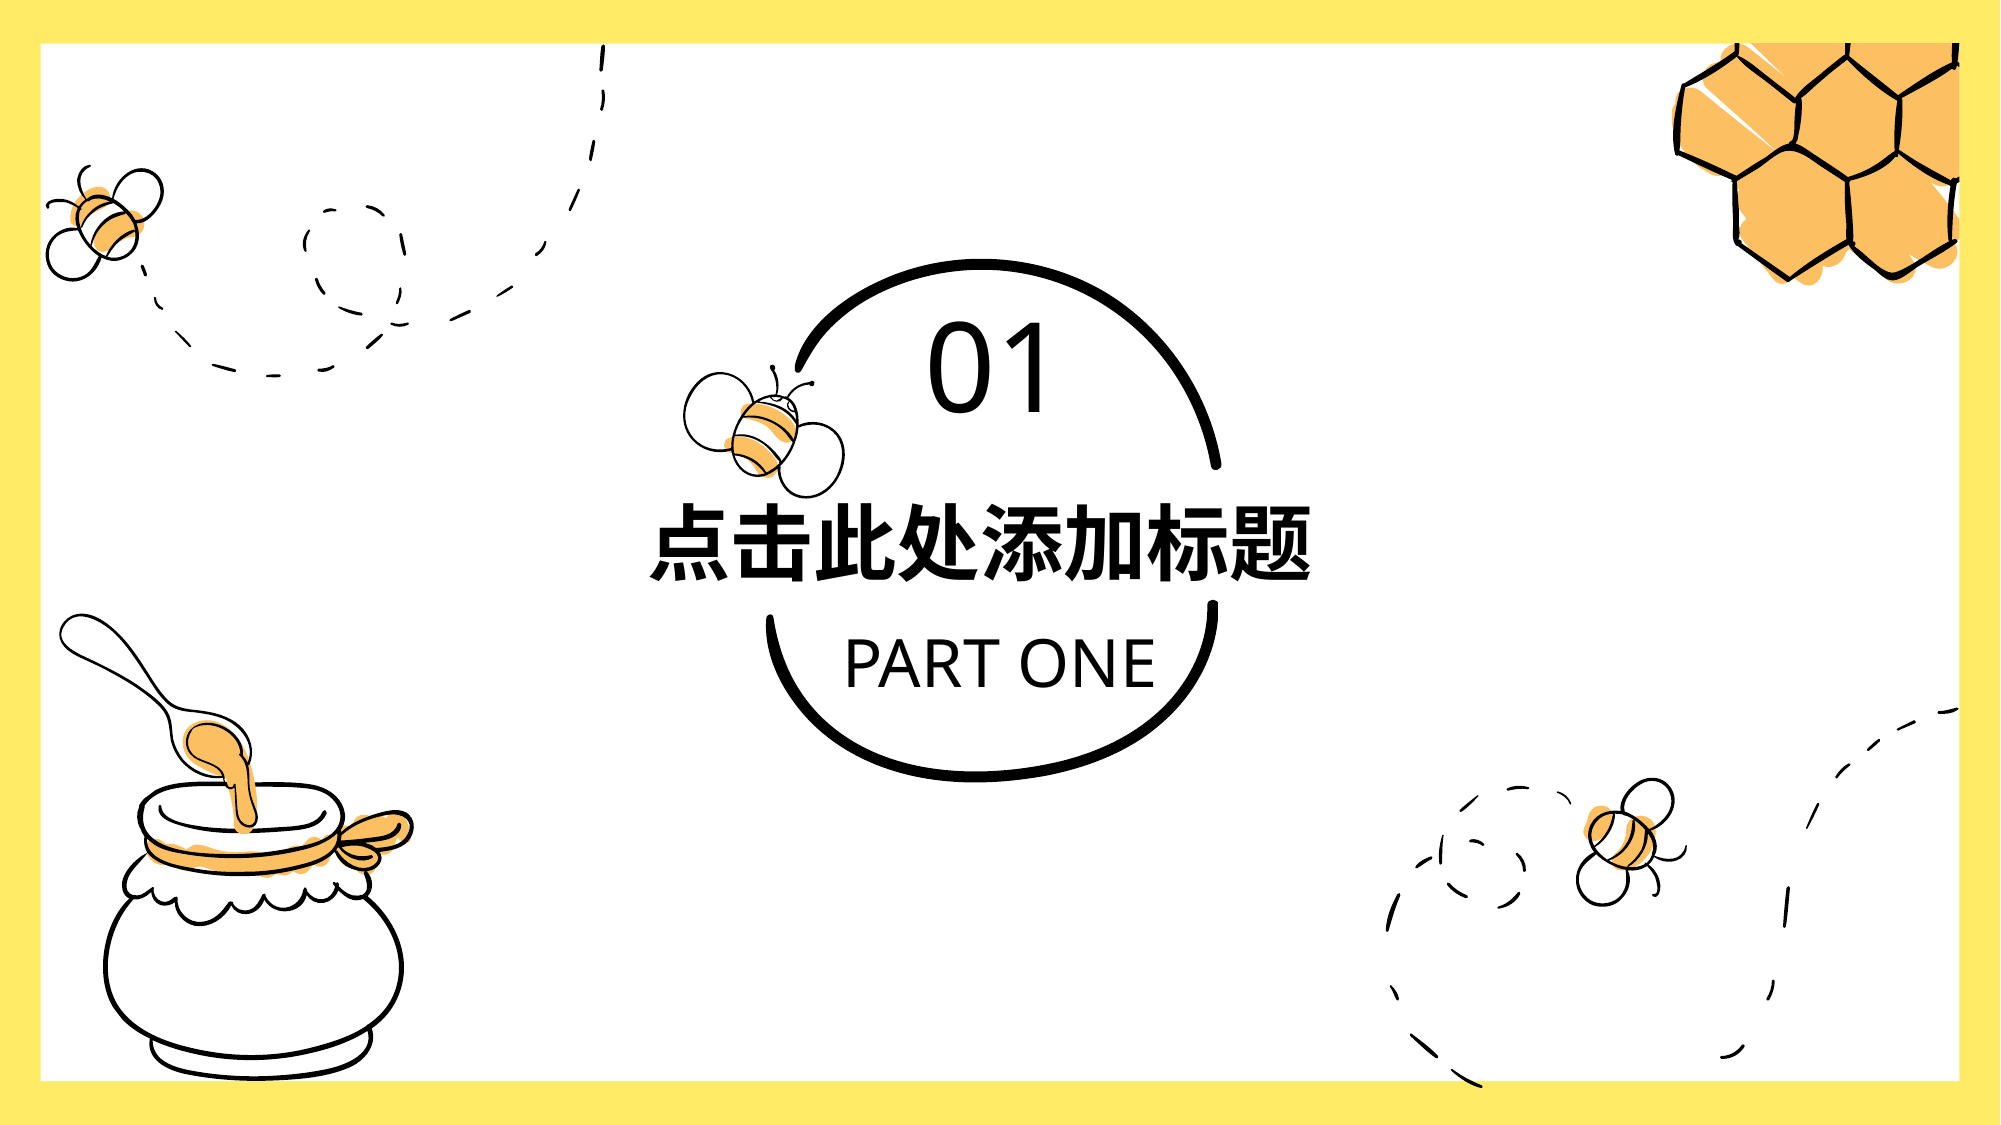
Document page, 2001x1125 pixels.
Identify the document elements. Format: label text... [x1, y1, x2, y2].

picture [682, 257, 1223, 499]
text_box 点击此处添加标题 [632, 483, 1385, 599]
picture [1384, 706, 1960, 1088]
picture [765, 599, 1218, 783]
picture [1671, 43, 1960, 286]
picture [45, 43, 606, 378]
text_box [58, 613, 444, 1089]
text_box PART ONE [1218, 613, 1225, 709]
